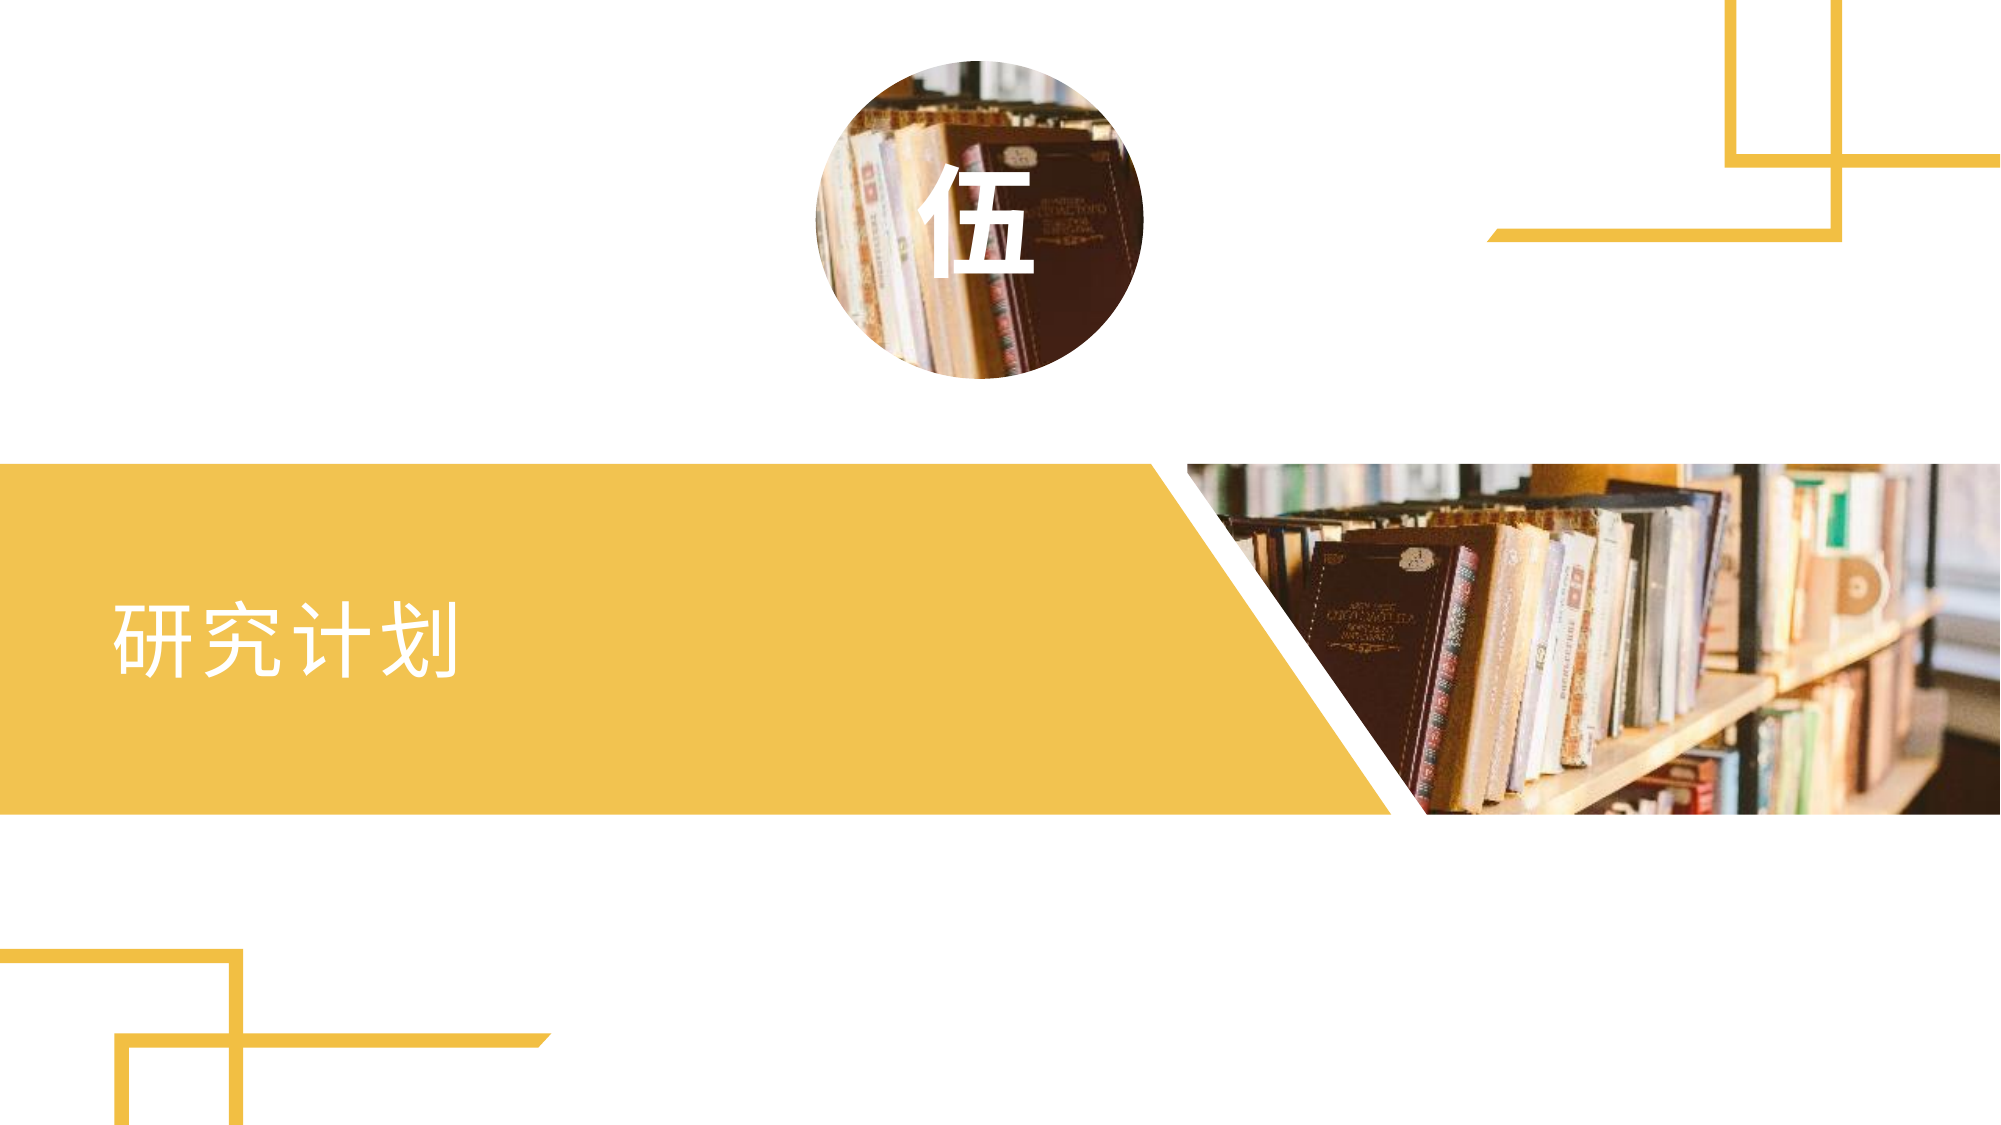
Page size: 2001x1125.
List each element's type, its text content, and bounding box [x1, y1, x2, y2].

picture [1187, 463, 2000, 815]
picture [839, 61, 1120, 137]
picture [838, 300, 1122, 379]
title 研究计划 [96, 512, 1163, 764]
text_box 伍 [810, 137, 1142, 300]
